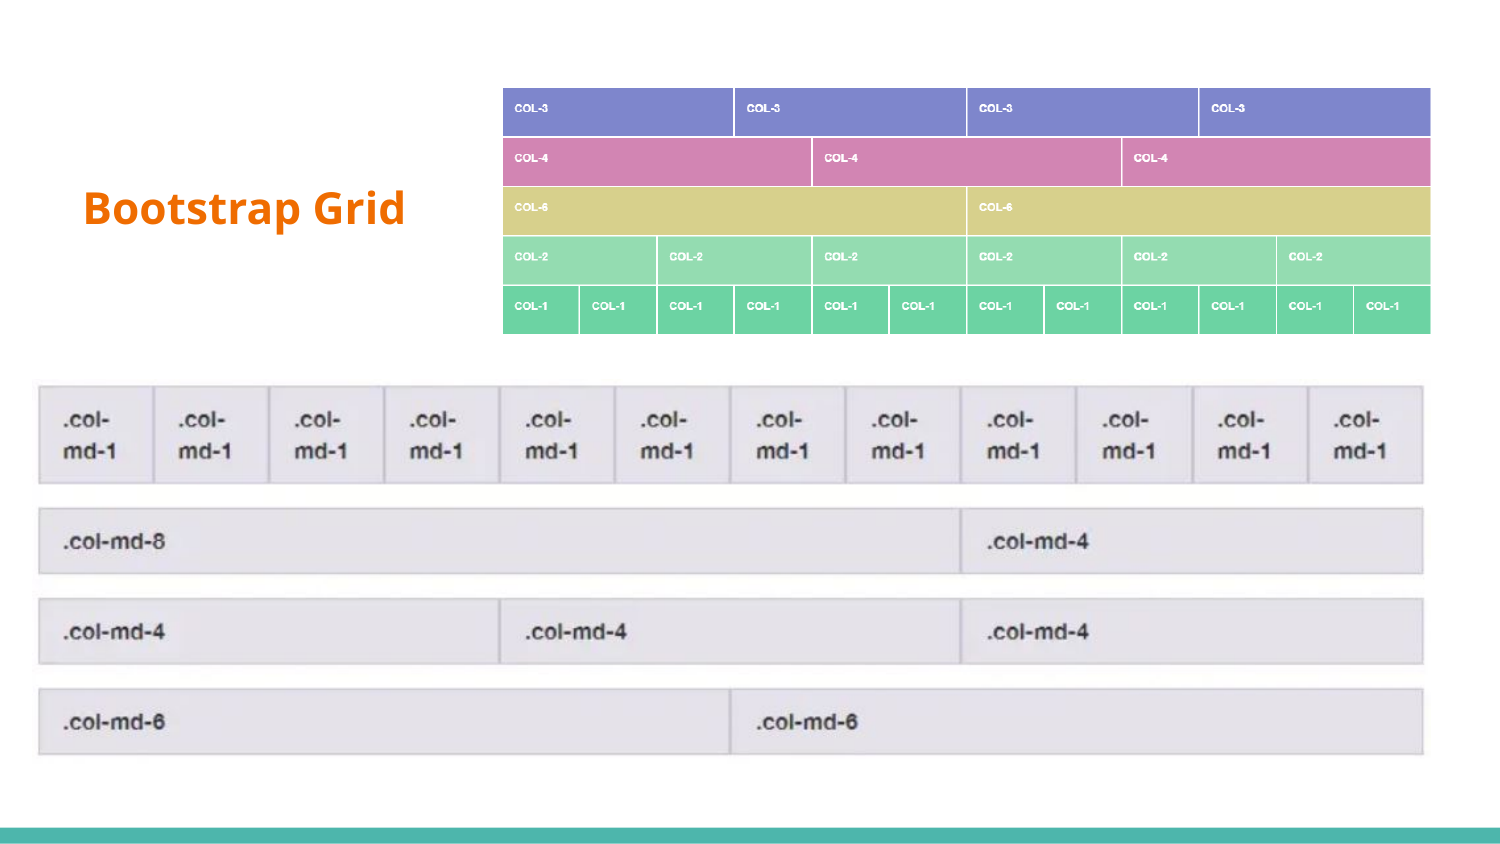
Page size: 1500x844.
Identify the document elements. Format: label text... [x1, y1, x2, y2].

picture [32, 379, 1431, 765]
picture [500, 88, 1431, 336]
title Bootstrap Grid [67, 165, 473, 282]
